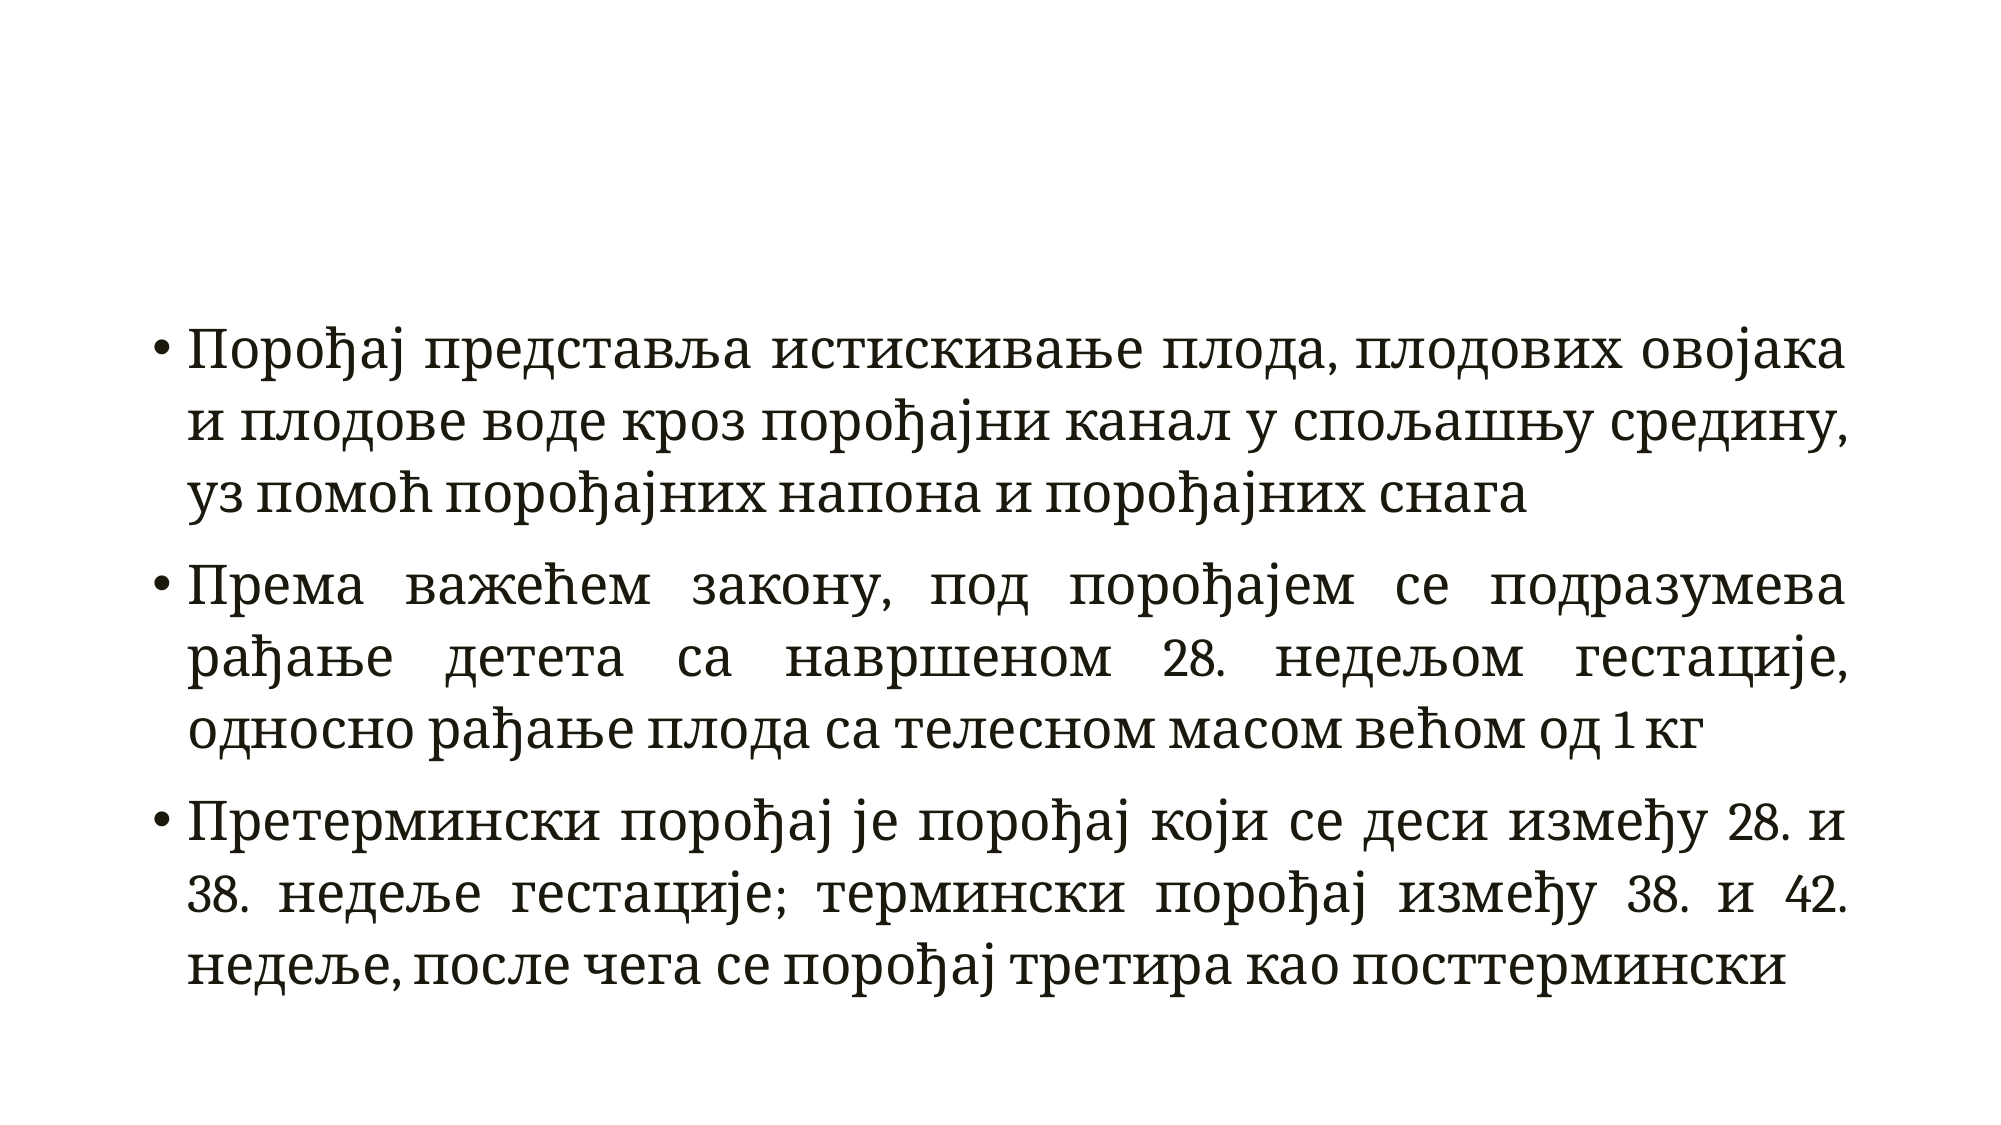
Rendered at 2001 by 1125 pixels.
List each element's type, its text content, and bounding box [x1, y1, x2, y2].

list Порођај представља истискивање плода, плодових овојака и плодове воде кроз порођајни канал у спољашњу средину, уз помоћ порођајних напона и порођајних снага Према важећем закону, под порођајем се подразумева рађање детета са навршеном 28. недељом гестације, односно рађање плода са телесном масом већом од 1 кг Претермински порођај је порођај који се деси између 28. и 38. недеље гестације; термински порођај између 38. и 42. недеље, после чега се порођај третира као посттермински [137, 299, 1863, 1014]
